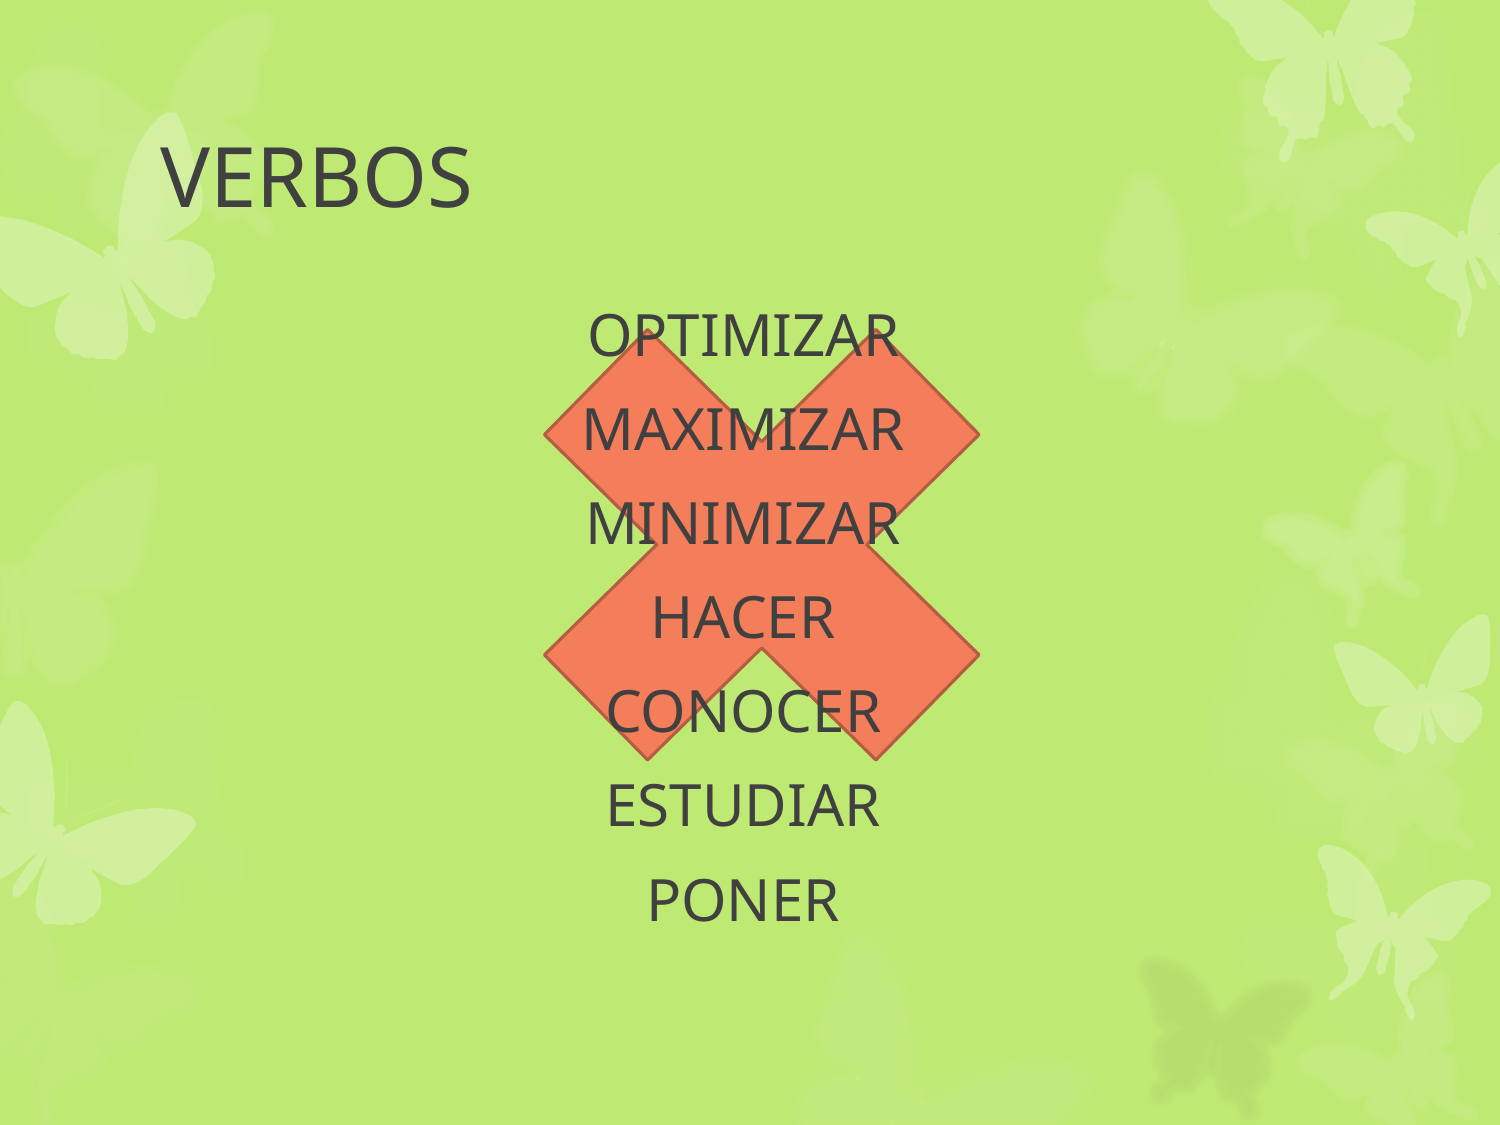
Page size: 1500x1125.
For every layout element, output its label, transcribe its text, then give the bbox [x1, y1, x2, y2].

subtitle OPTIMIZAR MAXIMIZAR MINIMIZAR HACER CONOCER ESTUDIAR PONER [159, 290, 1327, 1024]
title VERBOS [123, 78, 1292, 232]
